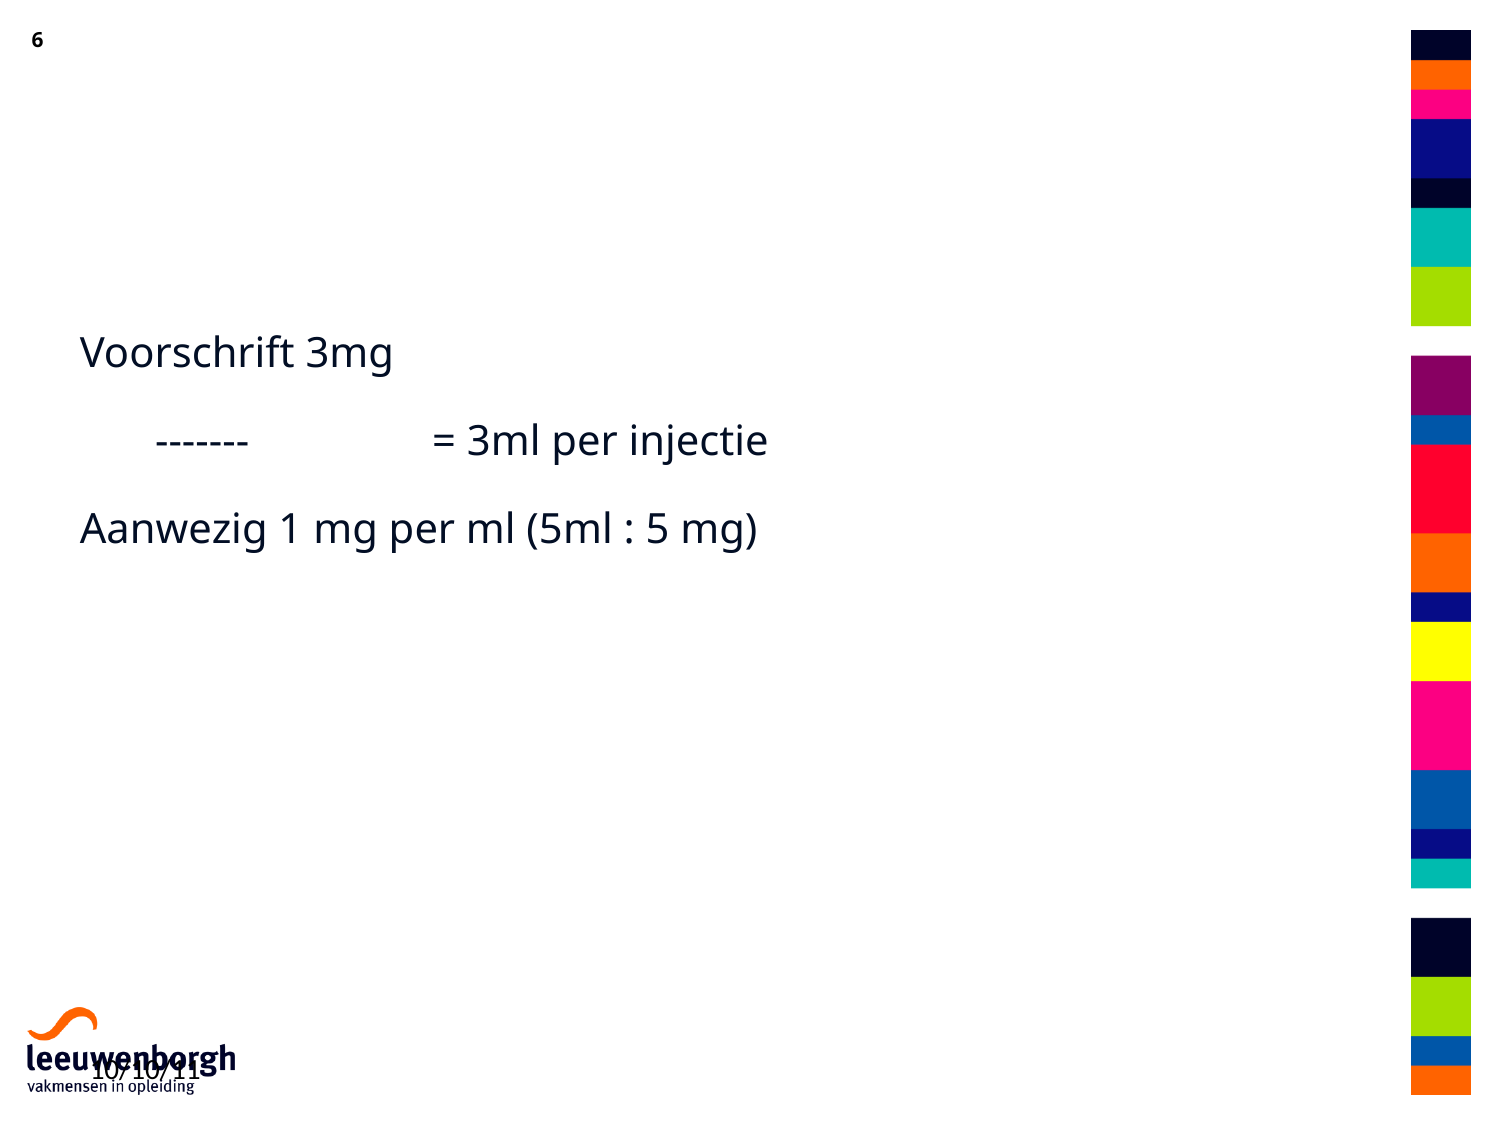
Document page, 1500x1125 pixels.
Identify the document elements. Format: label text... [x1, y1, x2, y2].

picture [27, 1007, 235, 1095]
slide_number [74, 1042, 425, 1103]
list Voorschrift 3mg ------- = 3ml per injectie Aanwezig 1 mg per ml (5ml : 5 mg) [79, 305, 1356, 552]
picture [1411, 30, 1471, 1095]
